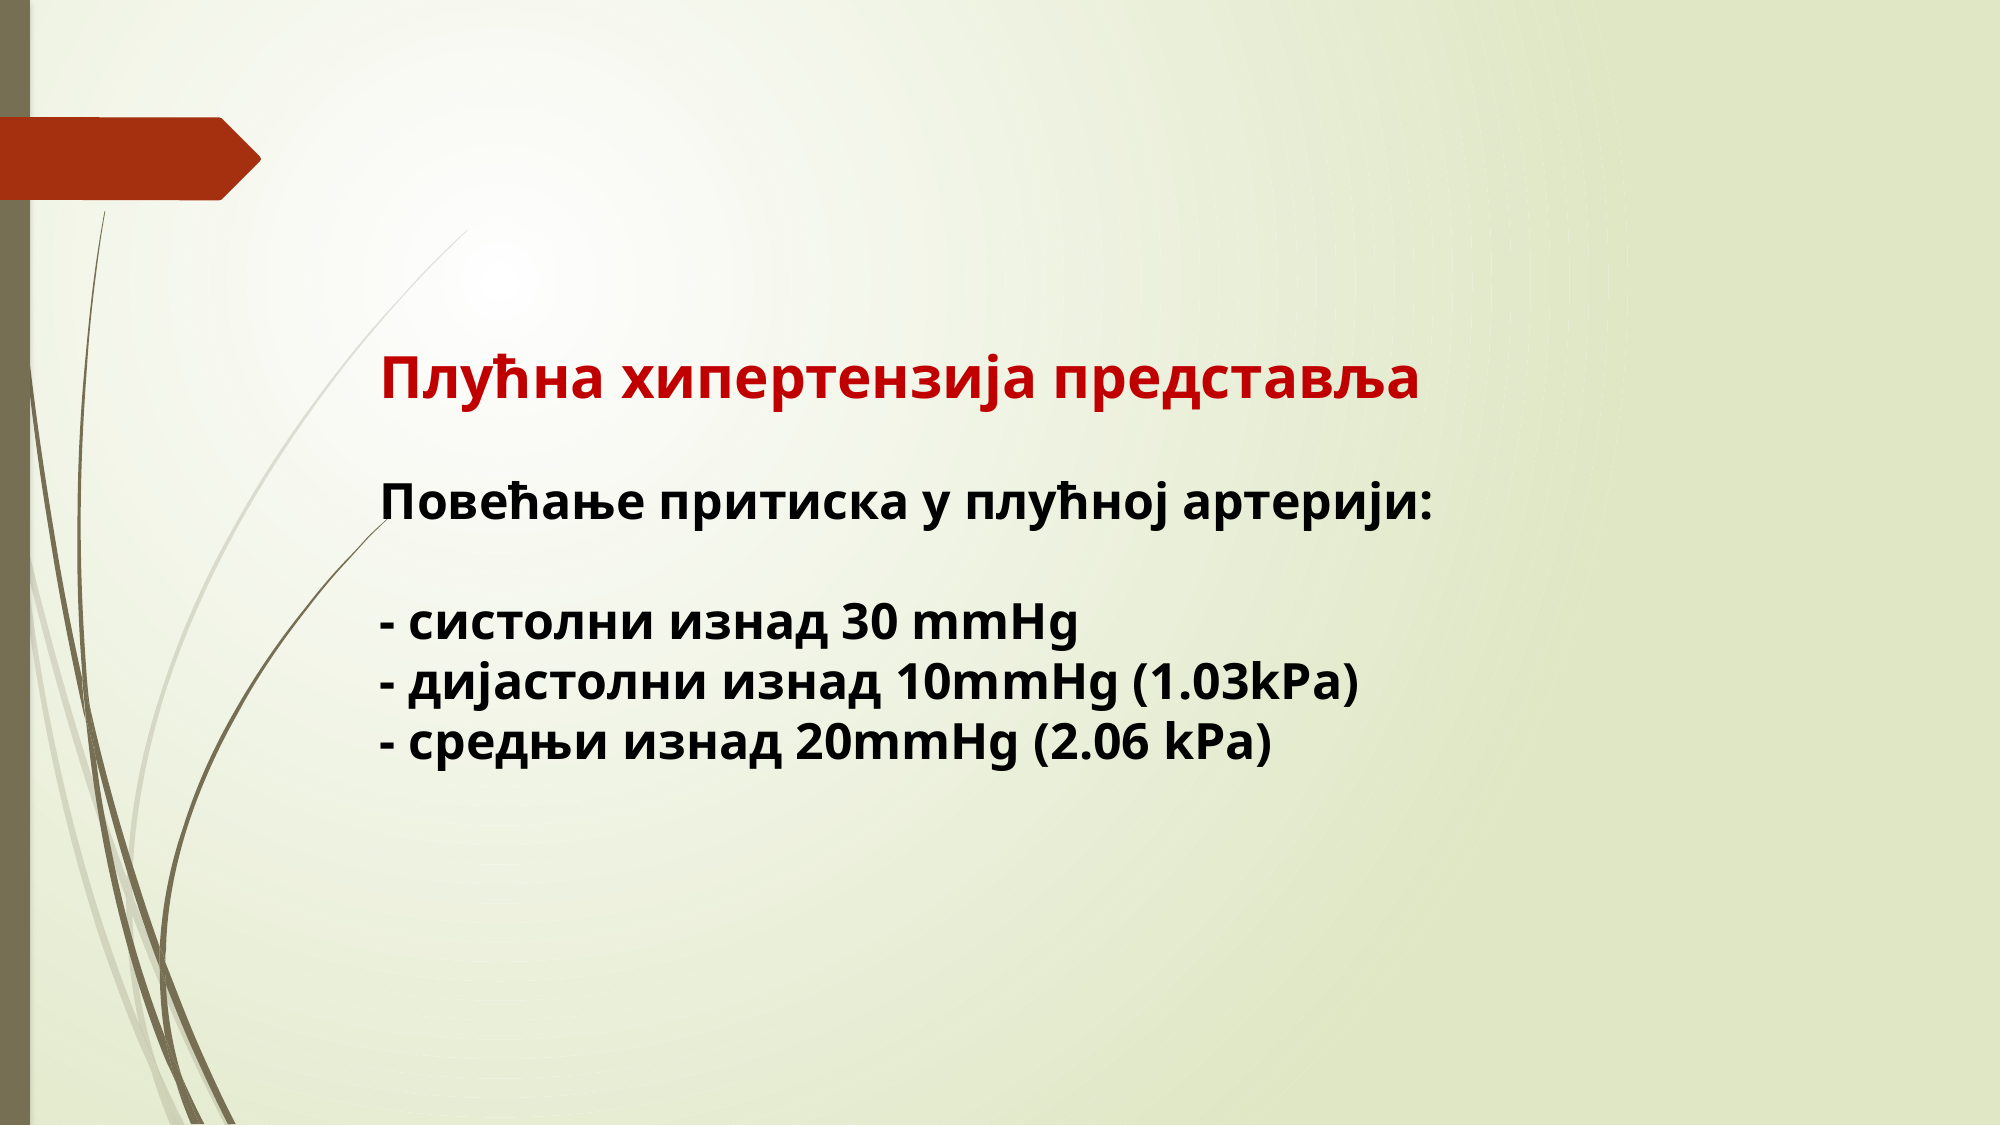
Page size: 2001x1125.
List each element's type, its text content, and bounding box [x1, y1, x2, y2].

text_box Плућна хипертензија представља Повећање притиска у плућној артерији: - систолни изнад 30 mmHg - дијастолни изнад 10mmHg (1.03kPa) - средњи изнад 20mmHg (2.06 kPa) [365, 332, 1449, 838]
